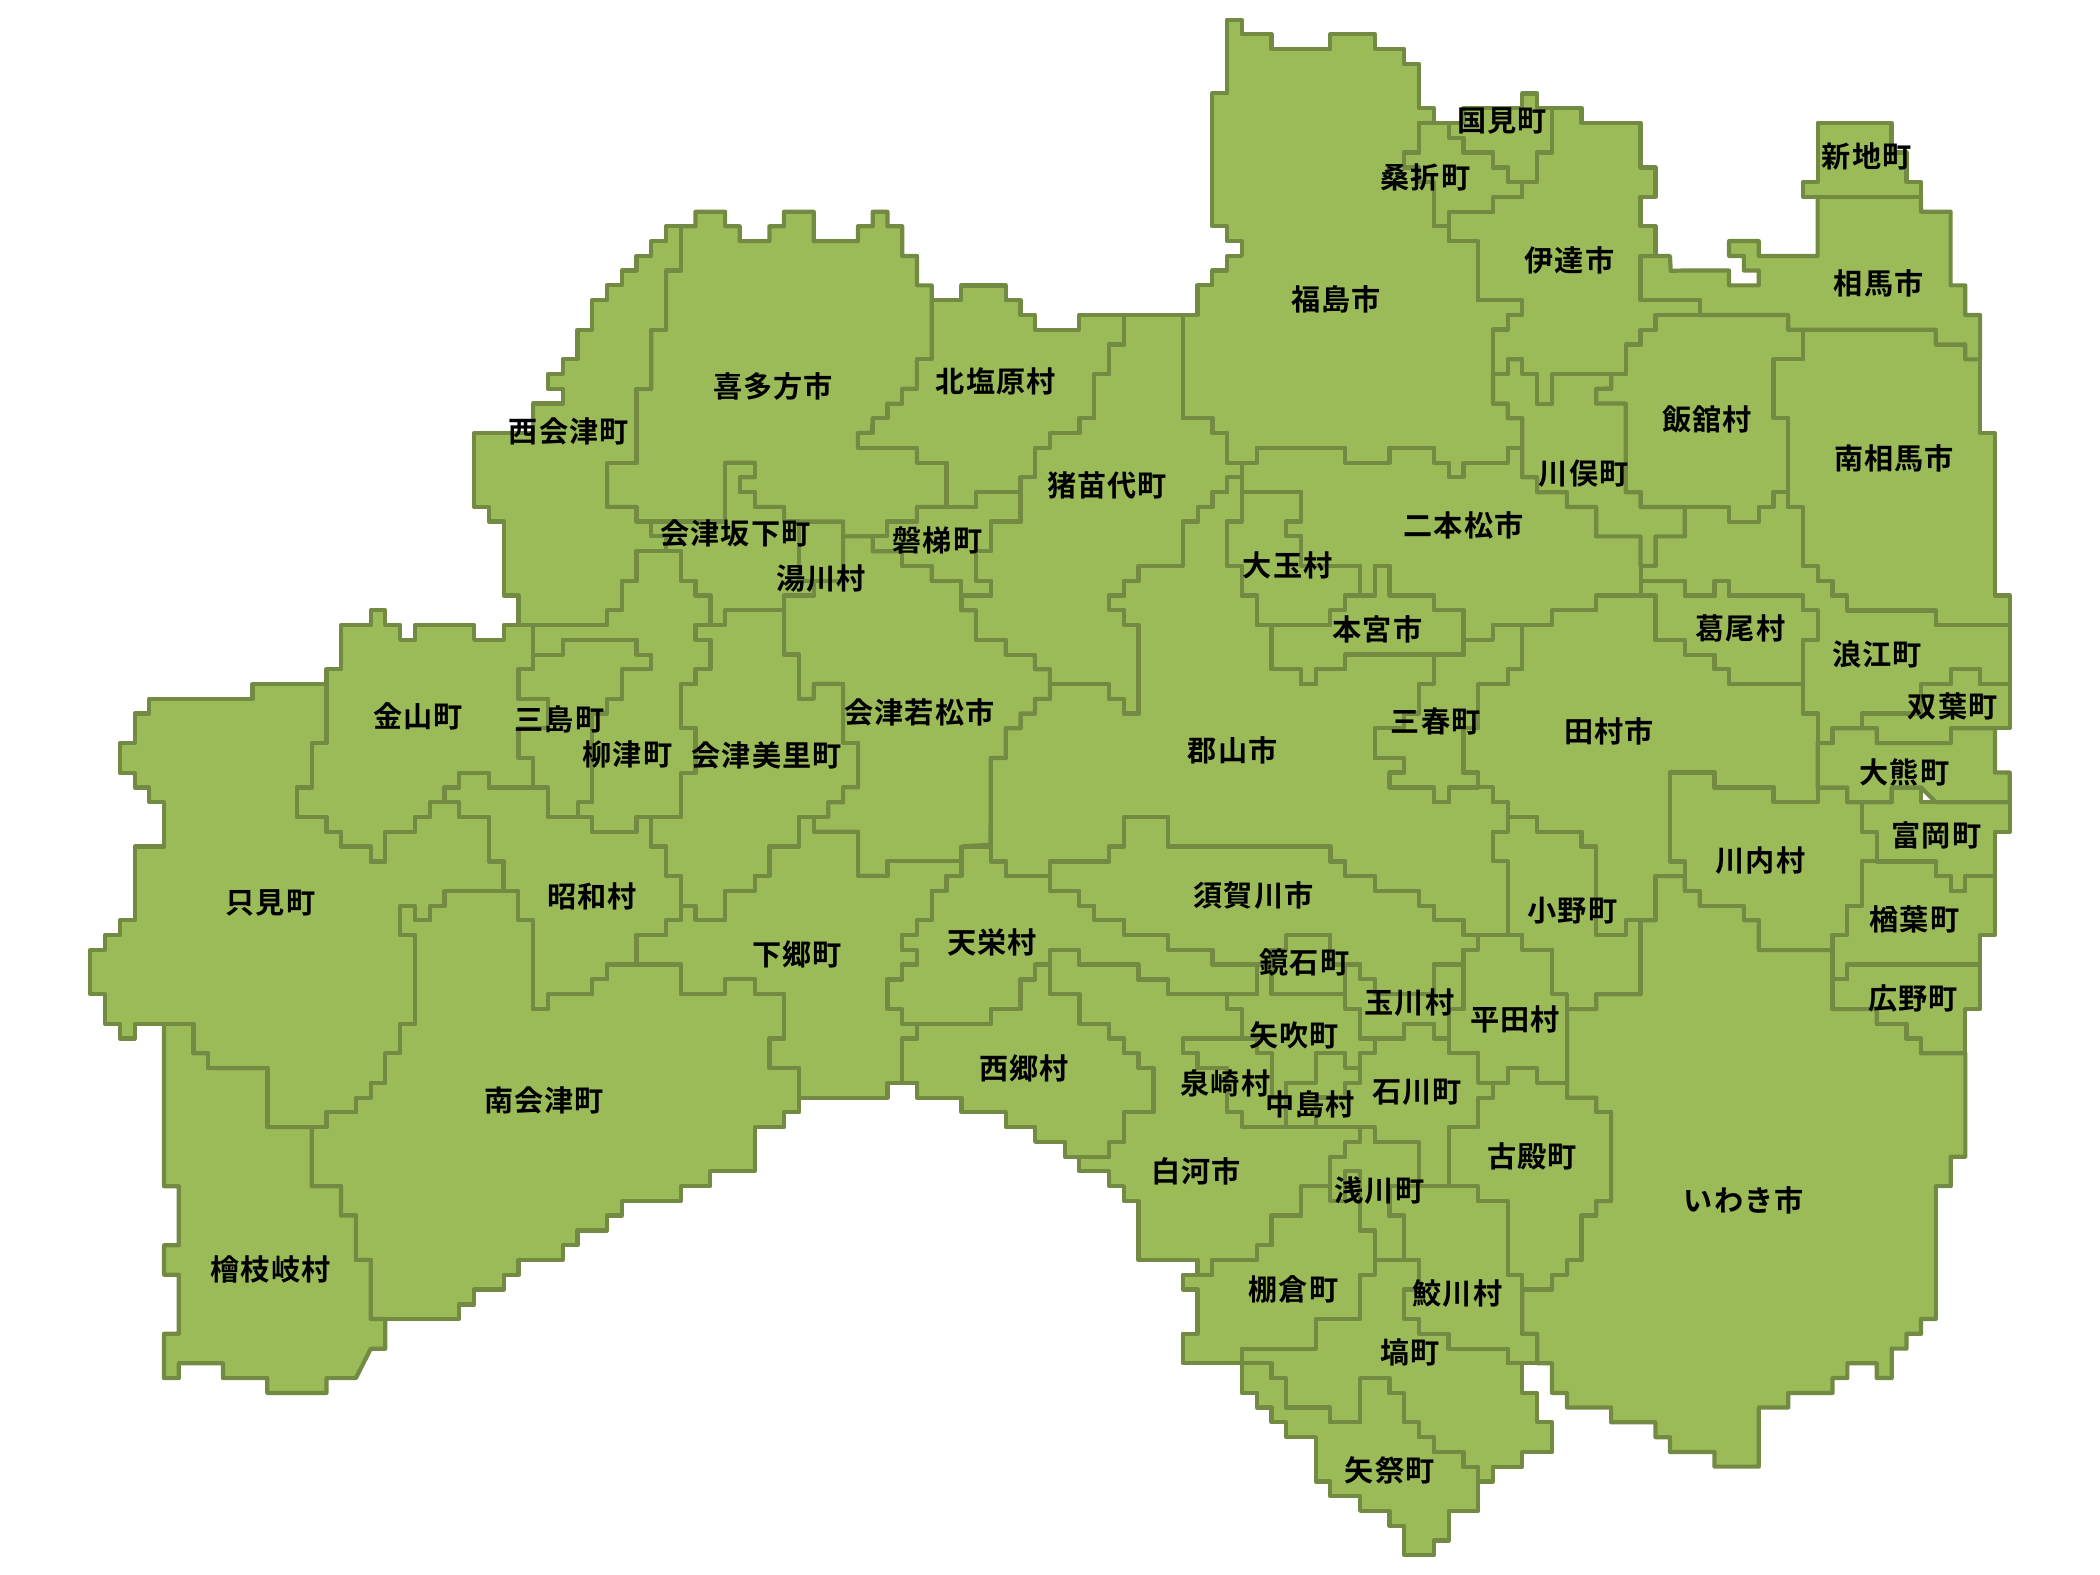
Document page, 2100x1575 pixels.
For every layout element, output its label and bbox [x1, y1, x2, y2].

text_box [89, 19, 2014, 1556]
